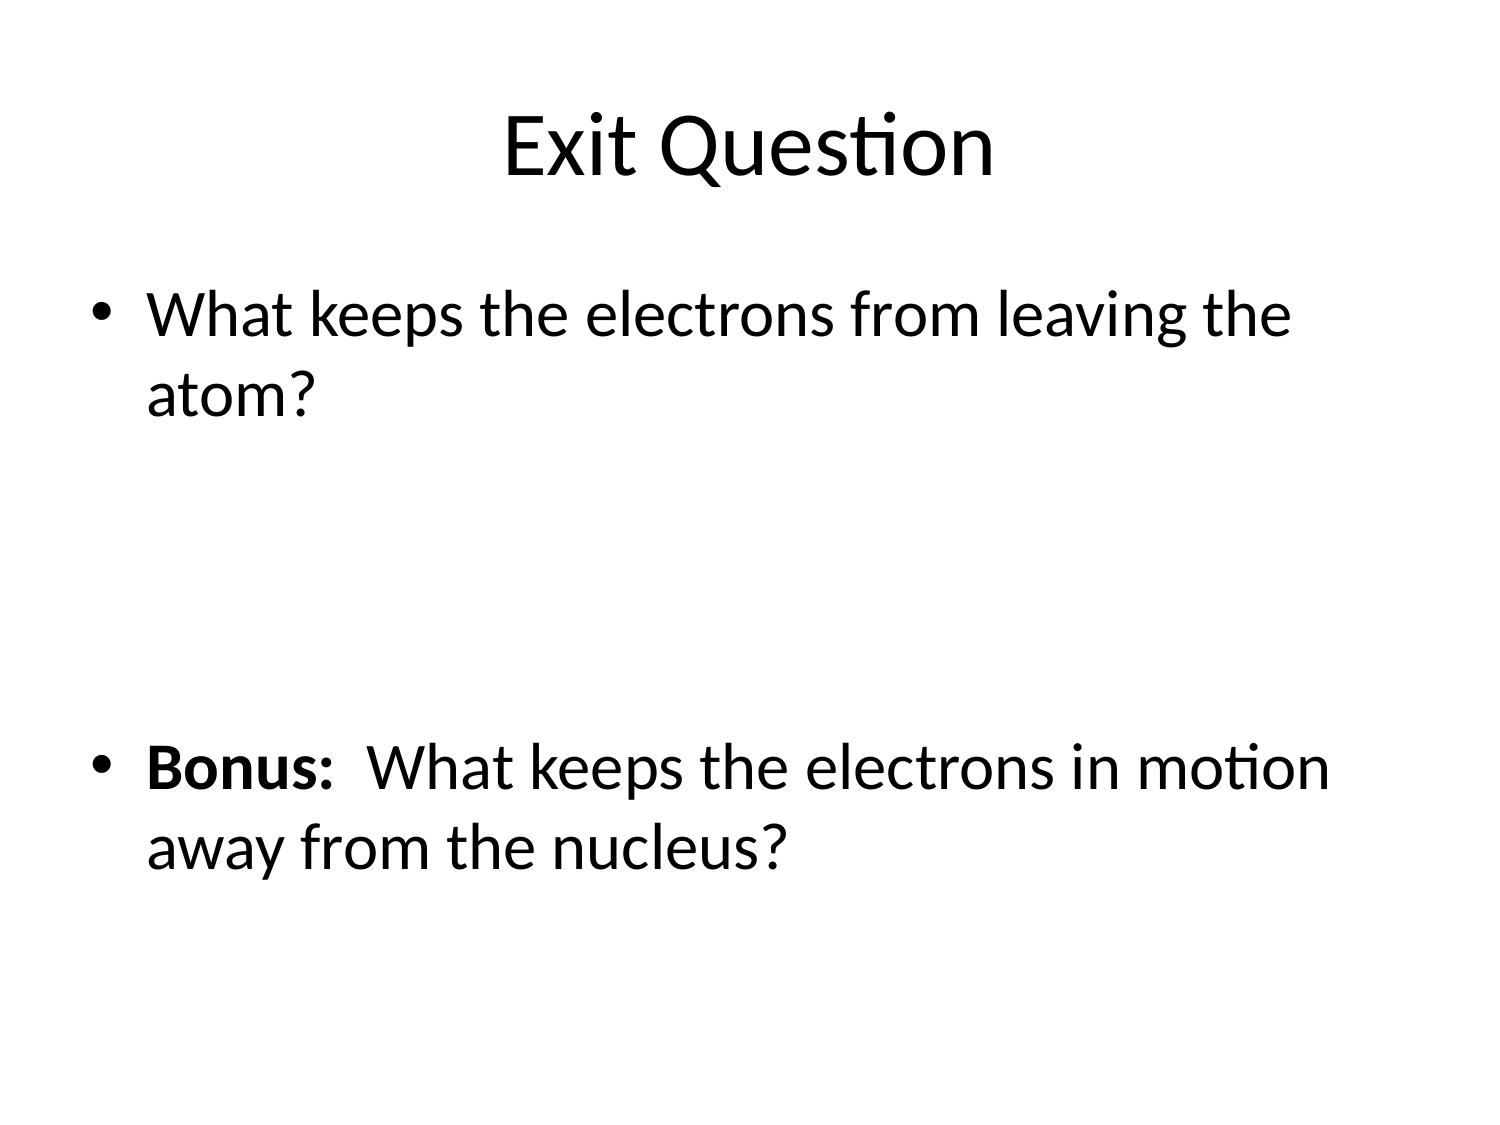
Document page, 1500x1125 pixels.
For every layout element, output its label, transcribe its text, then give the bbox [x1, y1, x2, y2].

list What keeps the electrons from leaving the atom? Bonus: What keeps the electrons in motion away from the nucleus? [75, 262, 1425, 1005]
title Exit Question [75, 45, 1425, 233]
